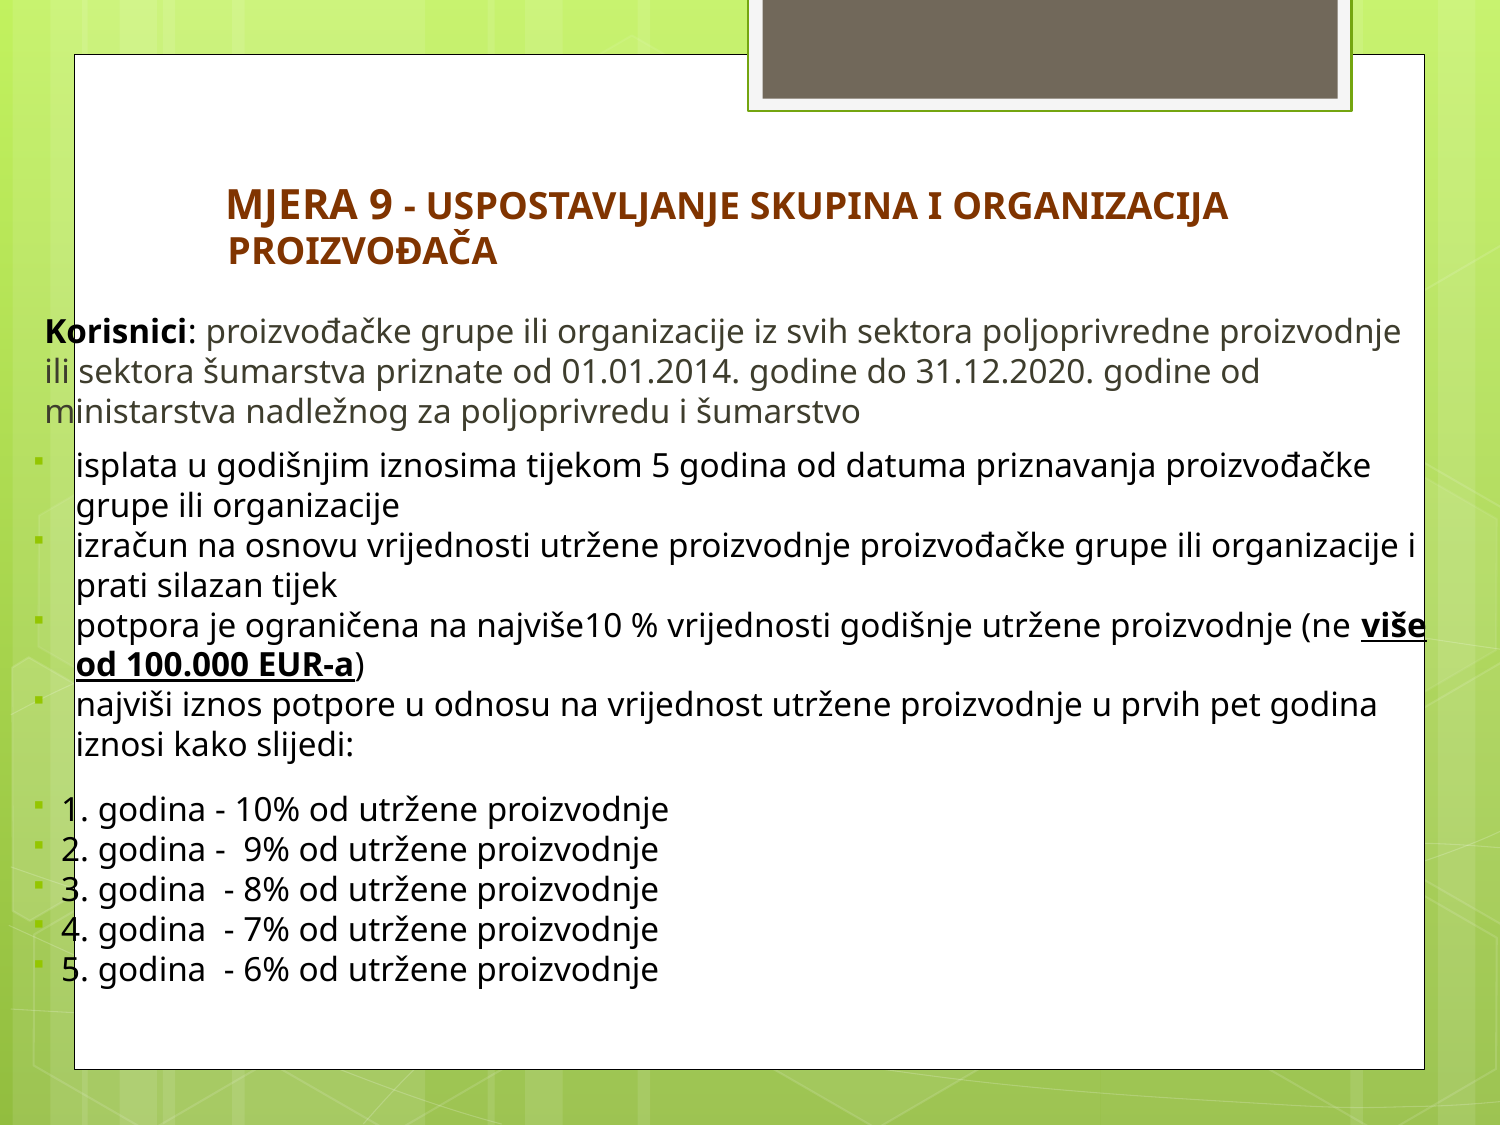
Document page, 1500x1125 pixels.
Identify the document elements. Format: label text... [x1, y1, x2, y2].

list Korisnici: proizvođačke grupe ili organizacije iz svih sektora poljoprivredne proizvodnje ili sektora šumarstva priznate od 01.01.2014. godine do 31.12.2020. godine od ministarstva nadležnog za poljoprivredu i šumarstvo isplata u godišnjim iznosima tijekom 5 godina od datuma priznavanja proizvođačke grupe ili organizacije izračun na osnovu vrijednosti utržene proizvodnje proizvođačke grupe ili organizacije i prati silazan tijek potpora je ograničena na najviše10 % vrijednosti godišnje utržene proizvodnje (ne više od 100.000 EUR-a) najviši iznos potpore u odnosu na vrijednost utržene proizvodnje u prvih pet godina iznosi kako slijedi: 1. godina - 10% od utržene proizvodnje 2. godina - 9% od utržene proizvodnje 3. godina - 8% od utržene proizvodnje 4. godina - 7% od utržene proizvodnje 5. godina - 6% od utržene proizvodnje [18, 302, 1448, 1035]
text_box MJERA 9 - USPOSTAVLJANJE SKUPINA I ORGANIZACIJA PROIZVOĐAČA [17, 170, 1447, 280]
